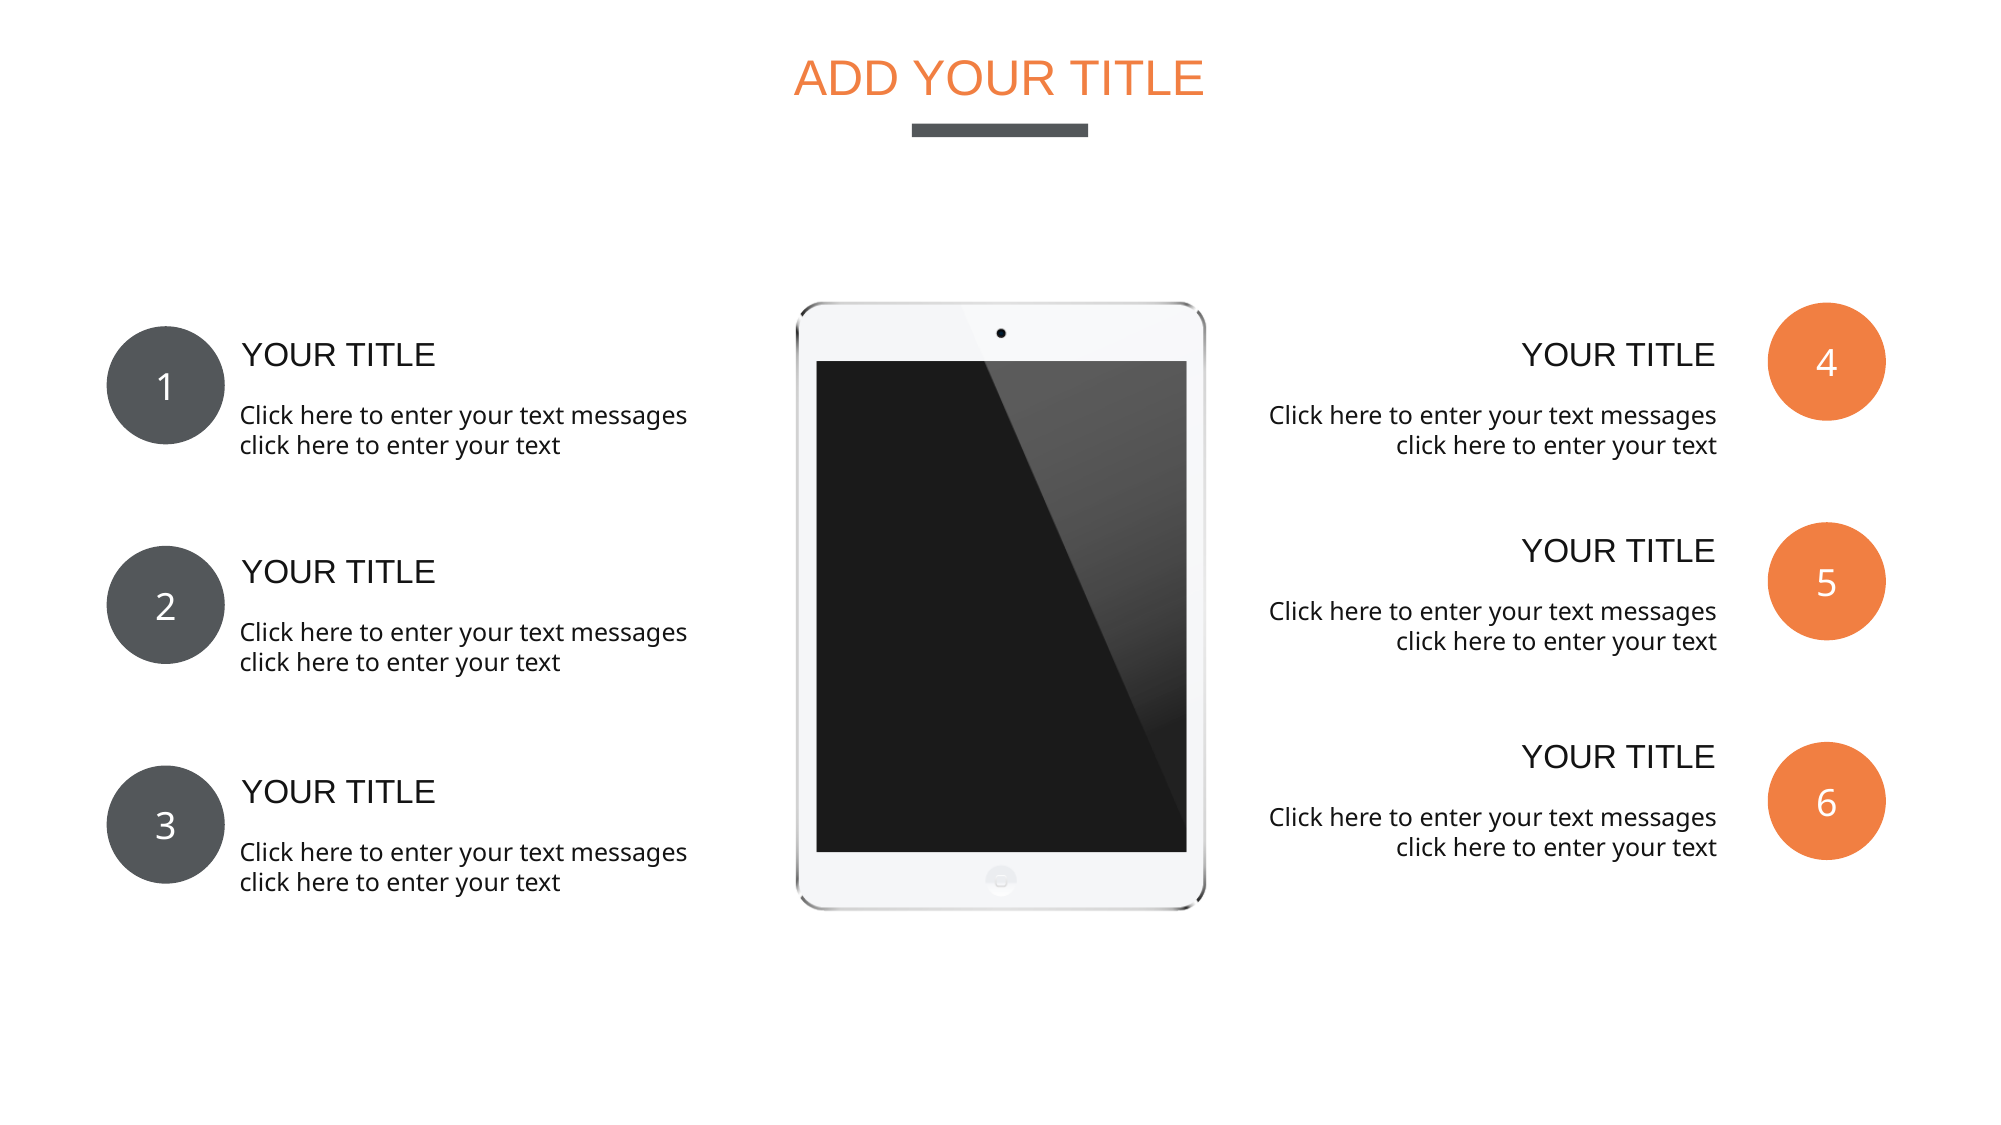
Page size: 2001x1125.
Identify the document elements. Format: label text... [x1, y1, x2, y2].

text_box Click here to enter your text messages click here to enter your text [1248, 793, 1733, 869]
text_box 4 [1765, 300, 1888, 423]
text_box 2 [104, 543, 227, 667]
text_box Click here to enter your text messages click here to enter your text [224, 829, 733, 904]
text_box Click here to enter your text messages click here to enter your text [224, 392, 752, 467]
text_box YOUR TITLE [1505, 326, 1731, 381]
text_box YOUR TITLE [226, 326, 452, 381]
text_box [910, 121, 1090, 139]
text_box Click here to enter your text messages click here to enter your text [1248, 588, 1733, 663]
picture [782, 290, 1218, 920]
text_box YOUR TITLE [226, 543, 452, 598]
text_box Click here to enter your text messages click here to enter your text [1248, 392, 1733, 467]
text_box 3 [104, 763, 227, 886]
text_box YOUR TITLE [226, 763, 452, 818]
text_box 5 [1765, 520, 1888, 643]
text_box Click here to enter your text messages click here to enter your text [224, 609, 733, 684]
text_box ADD YOUR TITLE [779, 37, 1221, 113]
text_box 1 [104, 324, 227, 447]
text_box YOUR TITLE [1505, 727, 1731, 783]
text_box YOUR TITLE [1505, 522, 1731, 577]
text_box 6 [1765, 739, 1888, 863]
